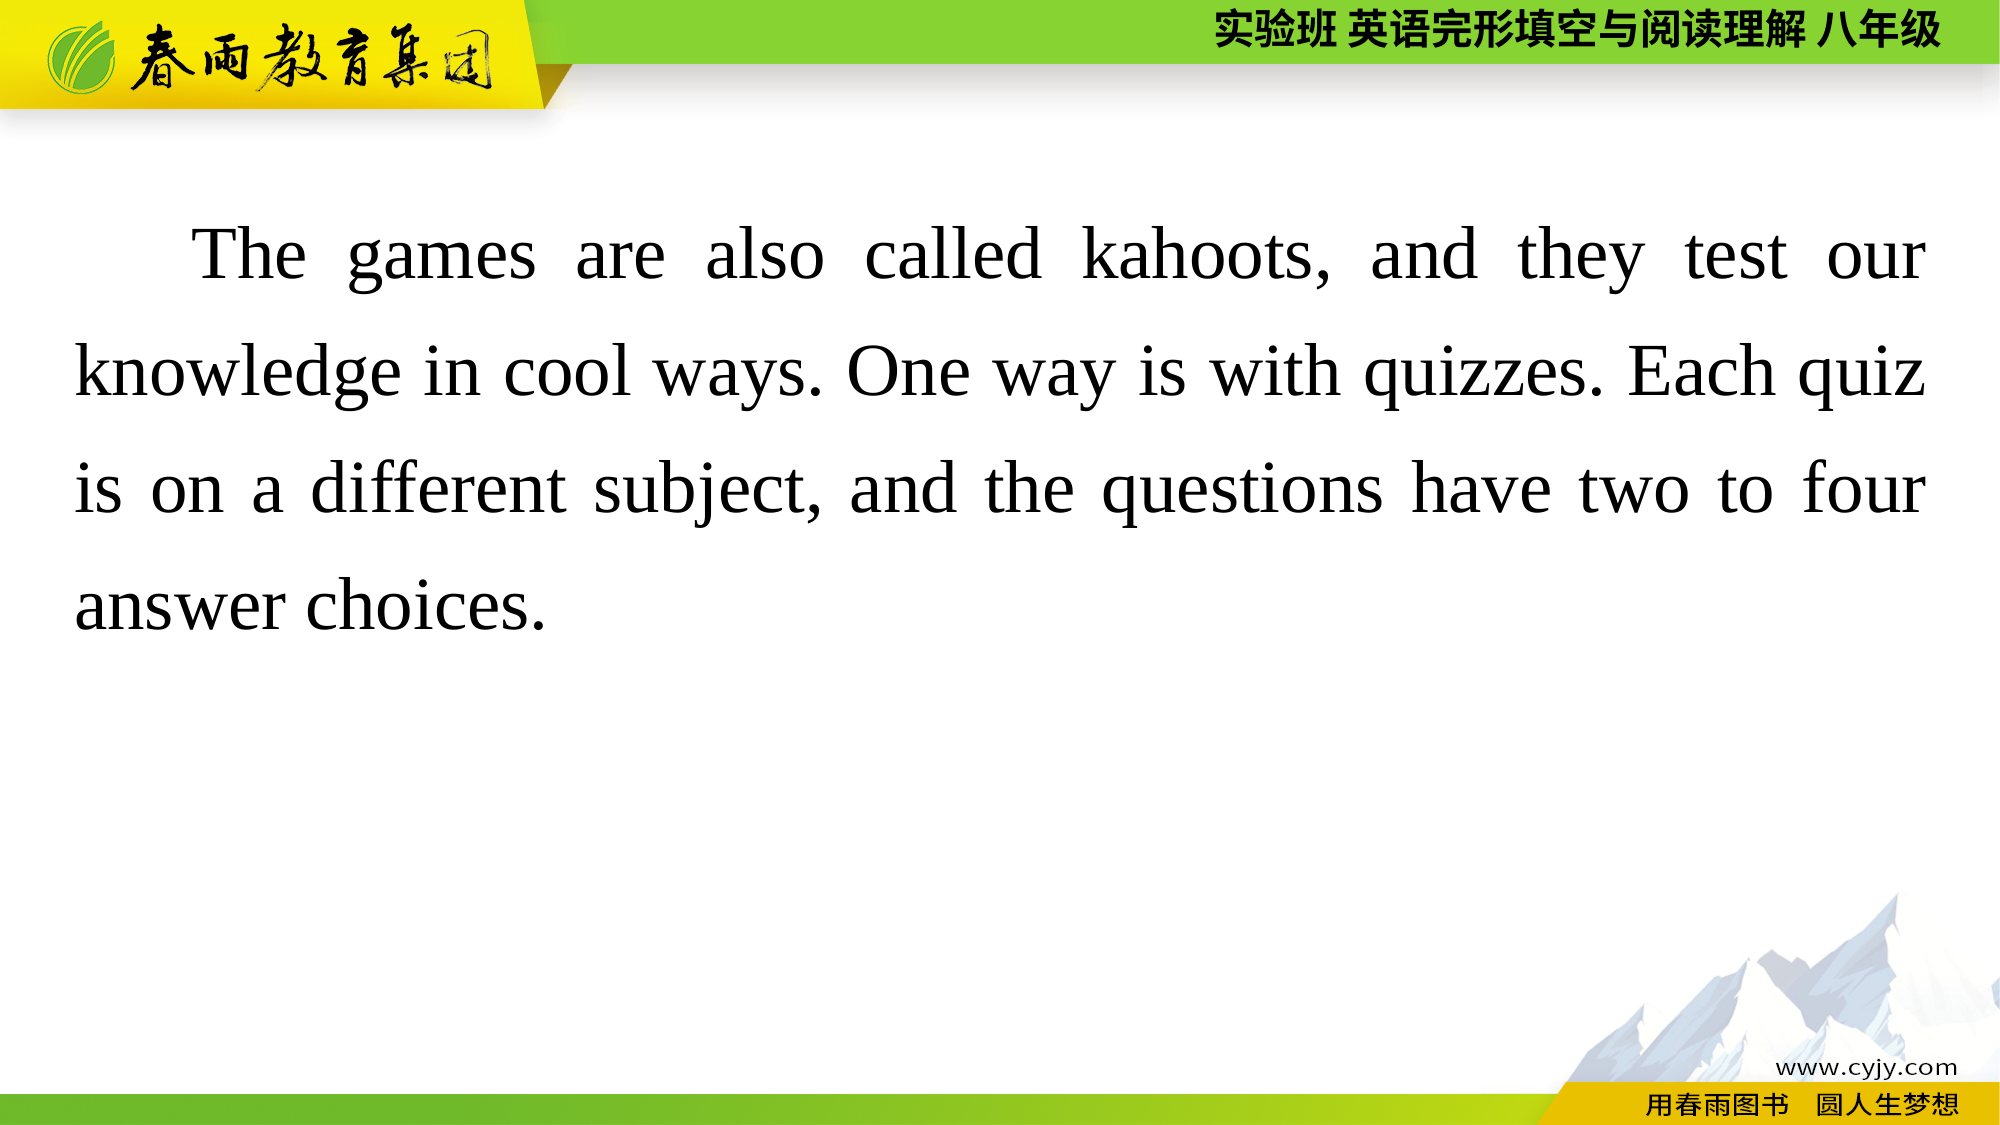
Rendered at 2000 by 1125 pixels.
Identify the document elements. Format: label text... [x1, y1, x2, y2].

list The games are also called kahoots, and they test our knowledge in cool ways. One way is with quizzes. Each quiz is on a different subject, and the questions have two to four answer choices. [59, 169, 1944, 646]
picture [0, 0, 2000, 1125]
